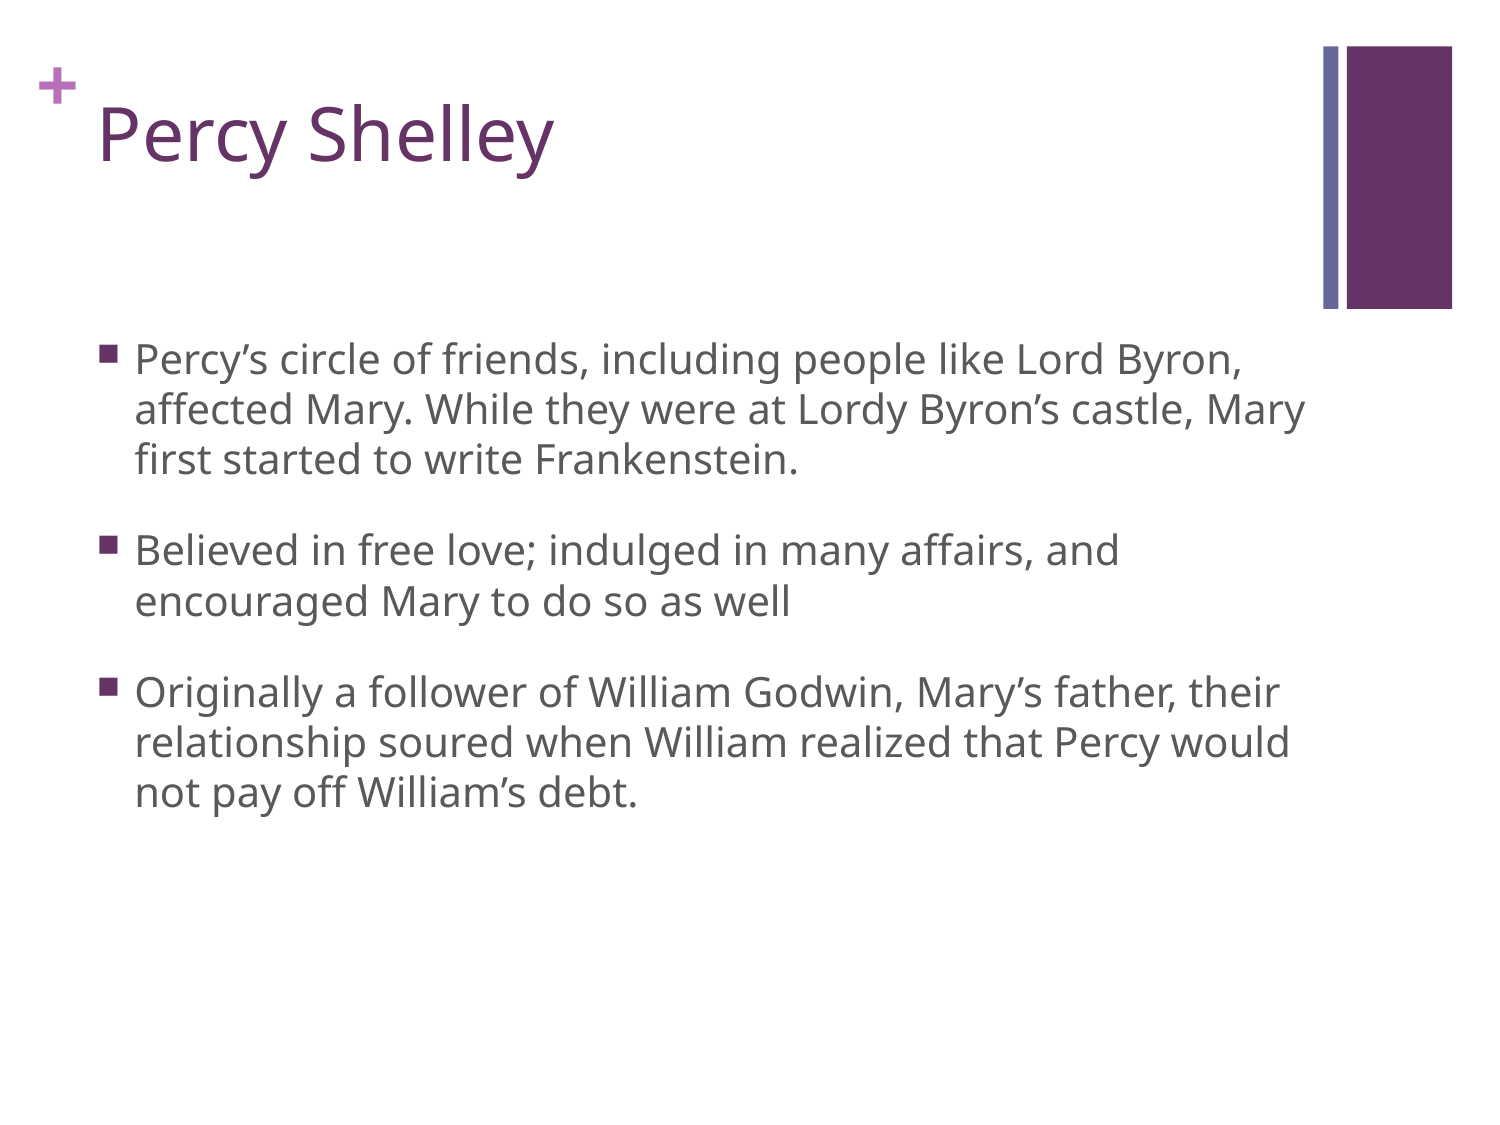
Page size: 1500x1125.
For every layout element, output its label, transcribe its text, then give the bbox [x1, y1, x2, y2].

list Percy’s circle of friends, including people like Lord Byron, affected Mary. While they were at Lordy Byron’s castle, Mary first started to write Frankenstein. Believed in free love; indulged in many affairs, and encouraged Mary to do so as well Originally a follower of William Godwin, Mary’s father, their relationship soured when William realized that Percy would not pay off William’s debt. [81, 324, 1322, 1005]
title Percy Shelley [81, 79, 1322, 263]
